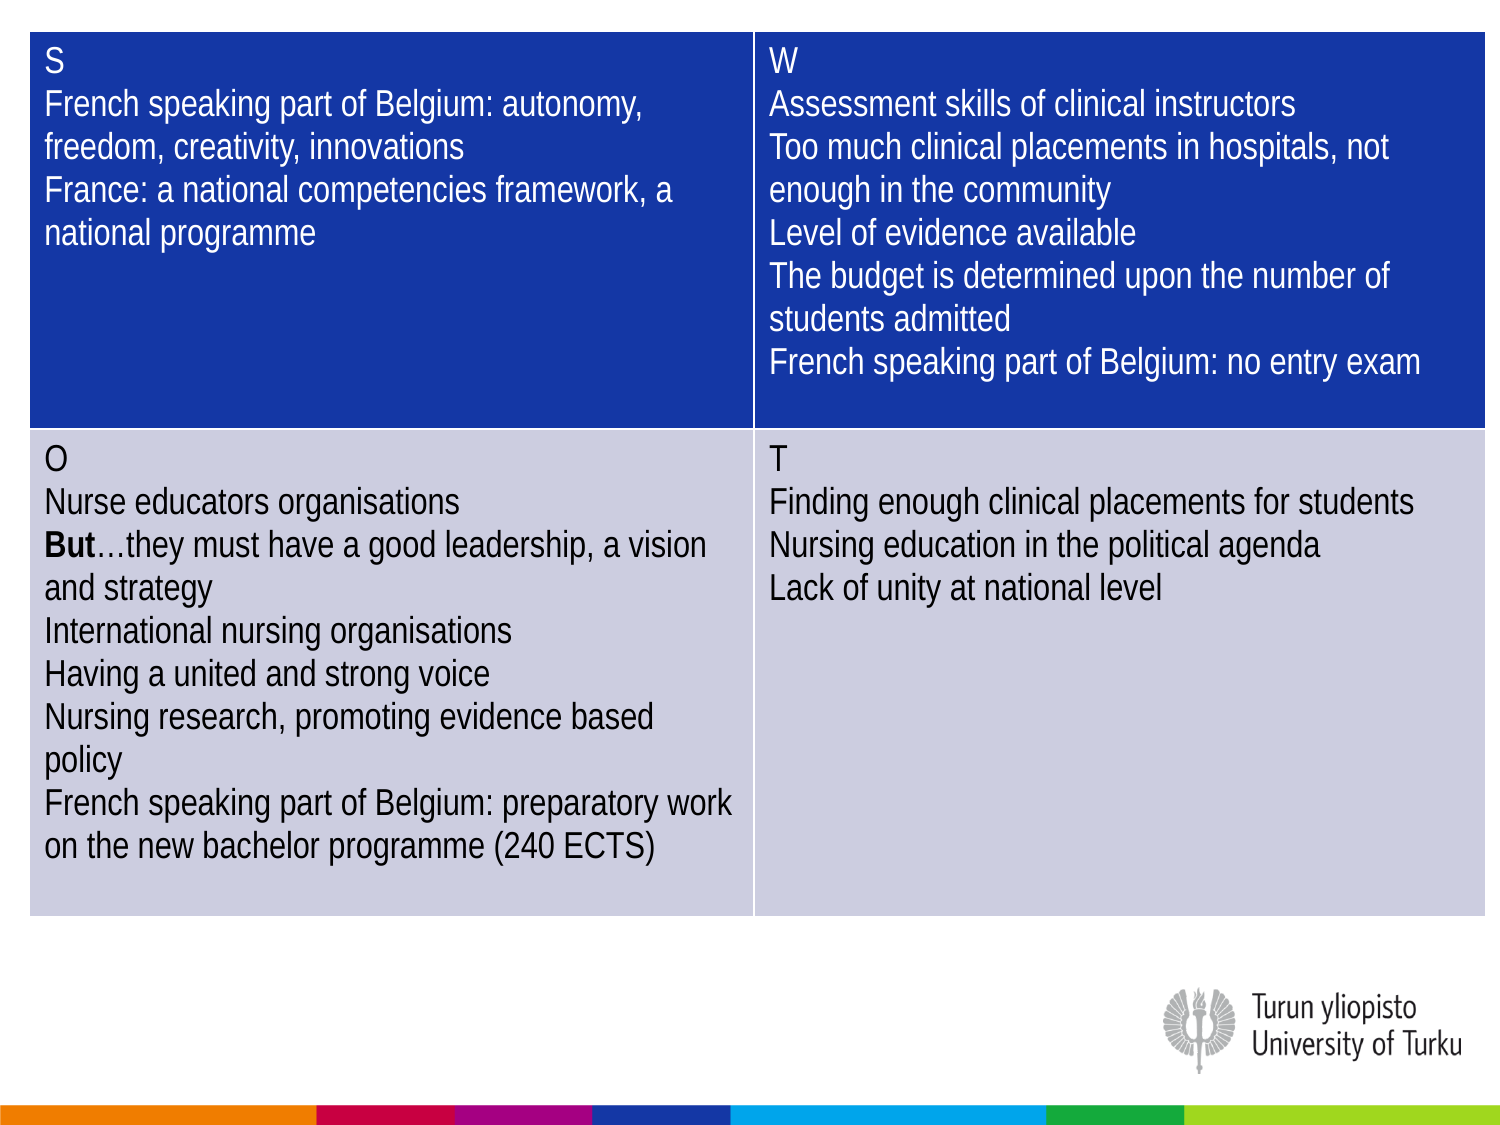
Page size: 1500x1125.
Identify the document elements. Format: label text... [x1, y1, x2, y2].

picture [1047, 1105, 1500, 1125]
table_header S French speaking part of Belgium: autonomy, freedom, creativity, innovations France: a national competencies framework, a national programme [30, 32, 753, 428]
table_cell T Finding enough clinical placements for students Nursing education in the political agenda Lack of unity at national level [755, 430, 1485, 916]
table_header W Assessment skills of clinical instructors Too much clinical placements in hospitals, not enough in the community Level of evidence available The budget is determined upon the number of students admitted French speaking part of Belgium: no entry exam [755, 32, 1485, 428]
picture [0, 1105, 730, 1125]
picture [1163, 987, 1461, 1074]
table_cell O Nurse educators organisations But…they must have a good leadership, a vision and strategy International nursing organisations Having a united and strong voice Nursing research, promoting evidence based policy French speaking part of Belgium: preparatory work on the new bachelor programme (240 ECTS) [30, 430, 753, 916]
